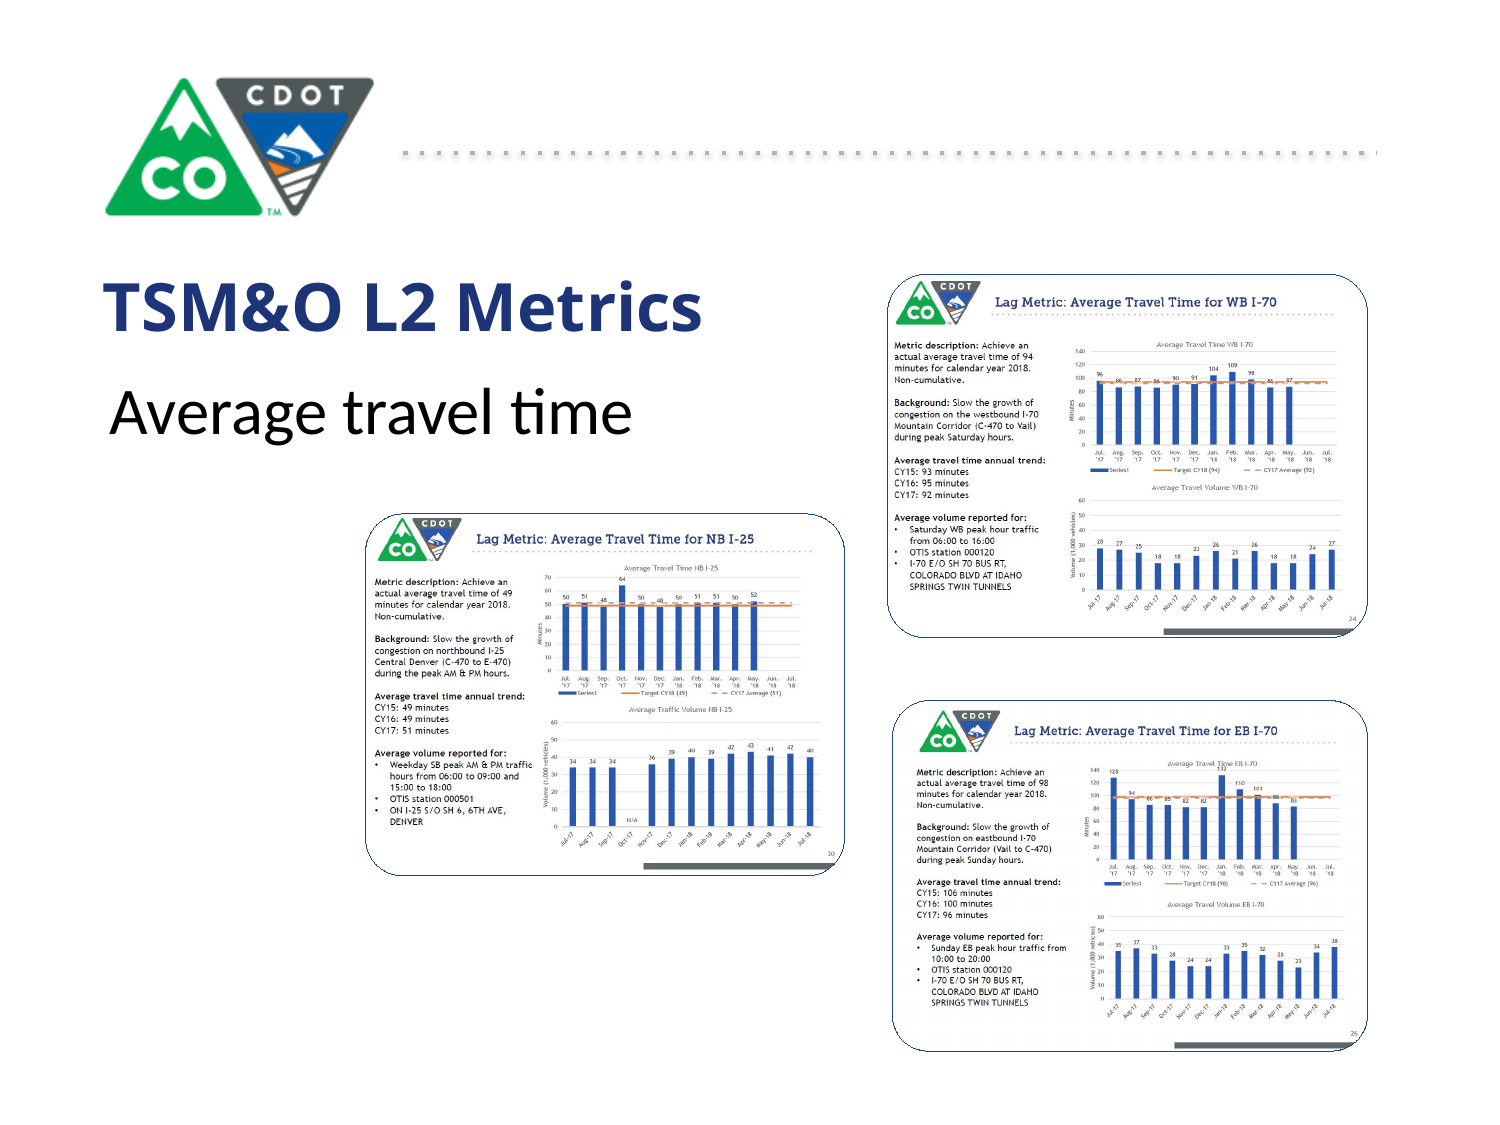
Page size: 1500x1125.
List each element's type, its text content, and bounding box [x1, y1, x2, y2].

text_box Average travel time [94, 360, 845, 455]
picture [94, 62, 381, 237]
text_box TSM&O L2 Metrics [87, 249, 849, 361]
picture [891, 700, 1368, 1052]
picture [365, 513, 845, 877]
picture [887, 274, 1368, 638]
